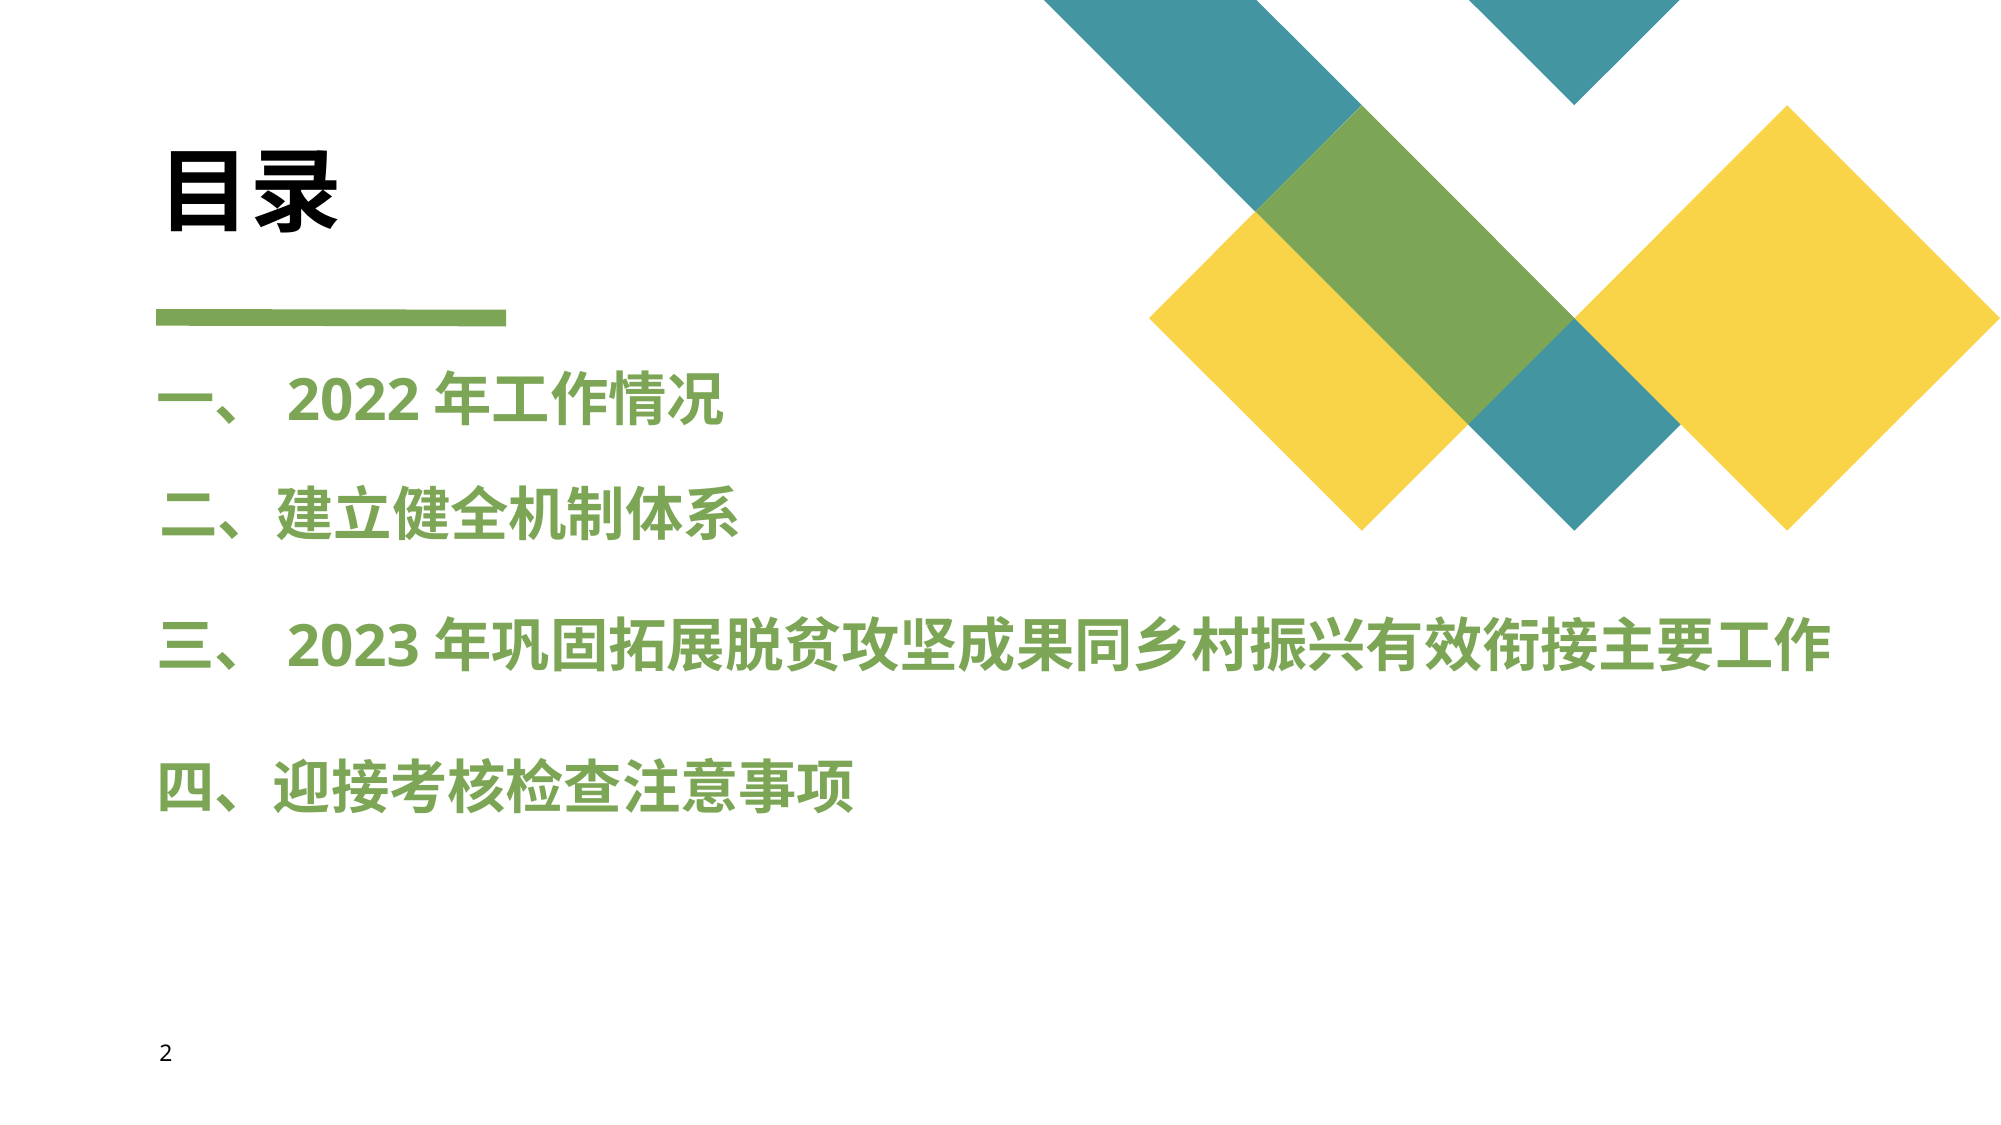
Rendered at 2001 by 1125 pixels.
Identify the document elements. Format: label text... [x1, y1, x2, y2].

title 目录 [158, 144, 969, 245]
list 二、建立健全机制体系 [159, 476, 778, 538]
list 三、2023年巩固拓展脱贫攻坚成果同乡村振兴有效衔接主要工作 [156, 608, 1965, 669]
list 四、迎接考核检查注意事项 [156, 749, 1025, 811]
list 一、2022年工作情况 [156, 362, 864, 424]
slide_number 2 [159, 1038, 246, 1080]
